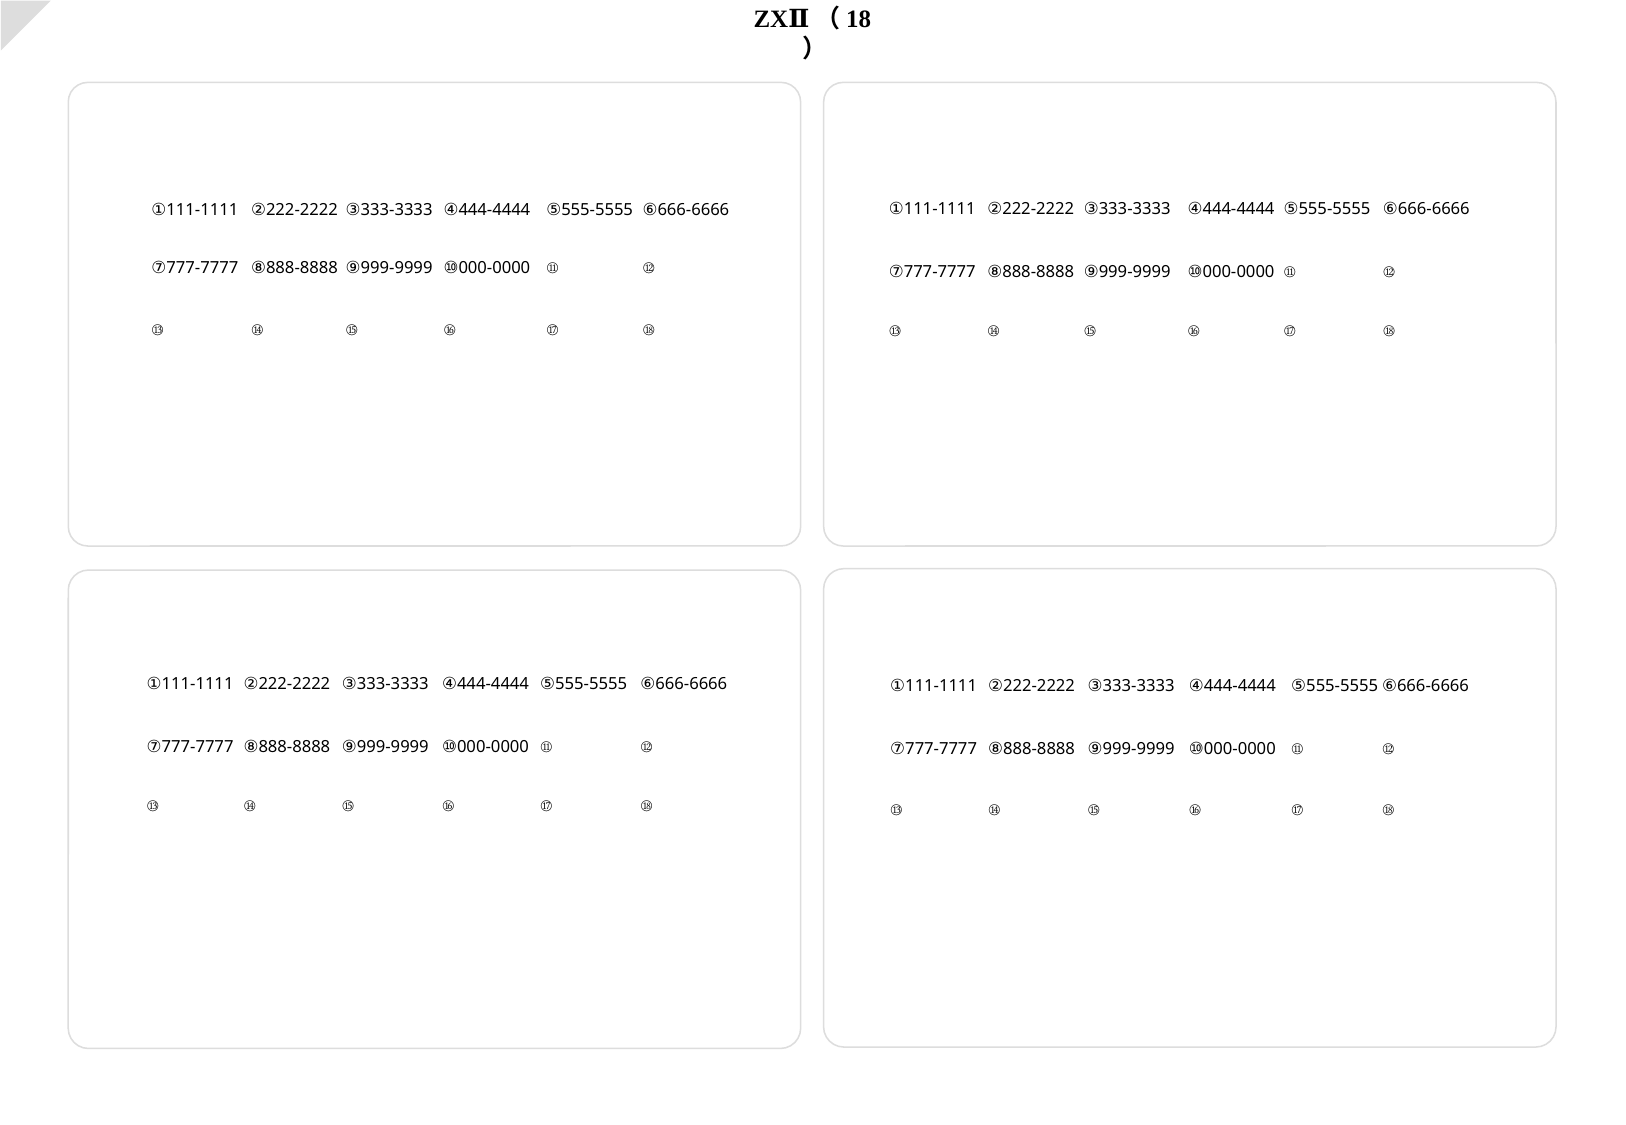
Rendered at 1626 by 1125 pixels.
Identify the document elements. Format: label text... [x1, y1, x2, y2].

text_box ZXⅡ（18） [738, 2, 893, 70]
text_box [68, 82, 801, 547]
text_box [823, 82, 1557, 547]
text_box [1, 1, 49, 49]
text_box [823, 568, 1557, 1048]
text_box [68, 570, 801, 1049]
